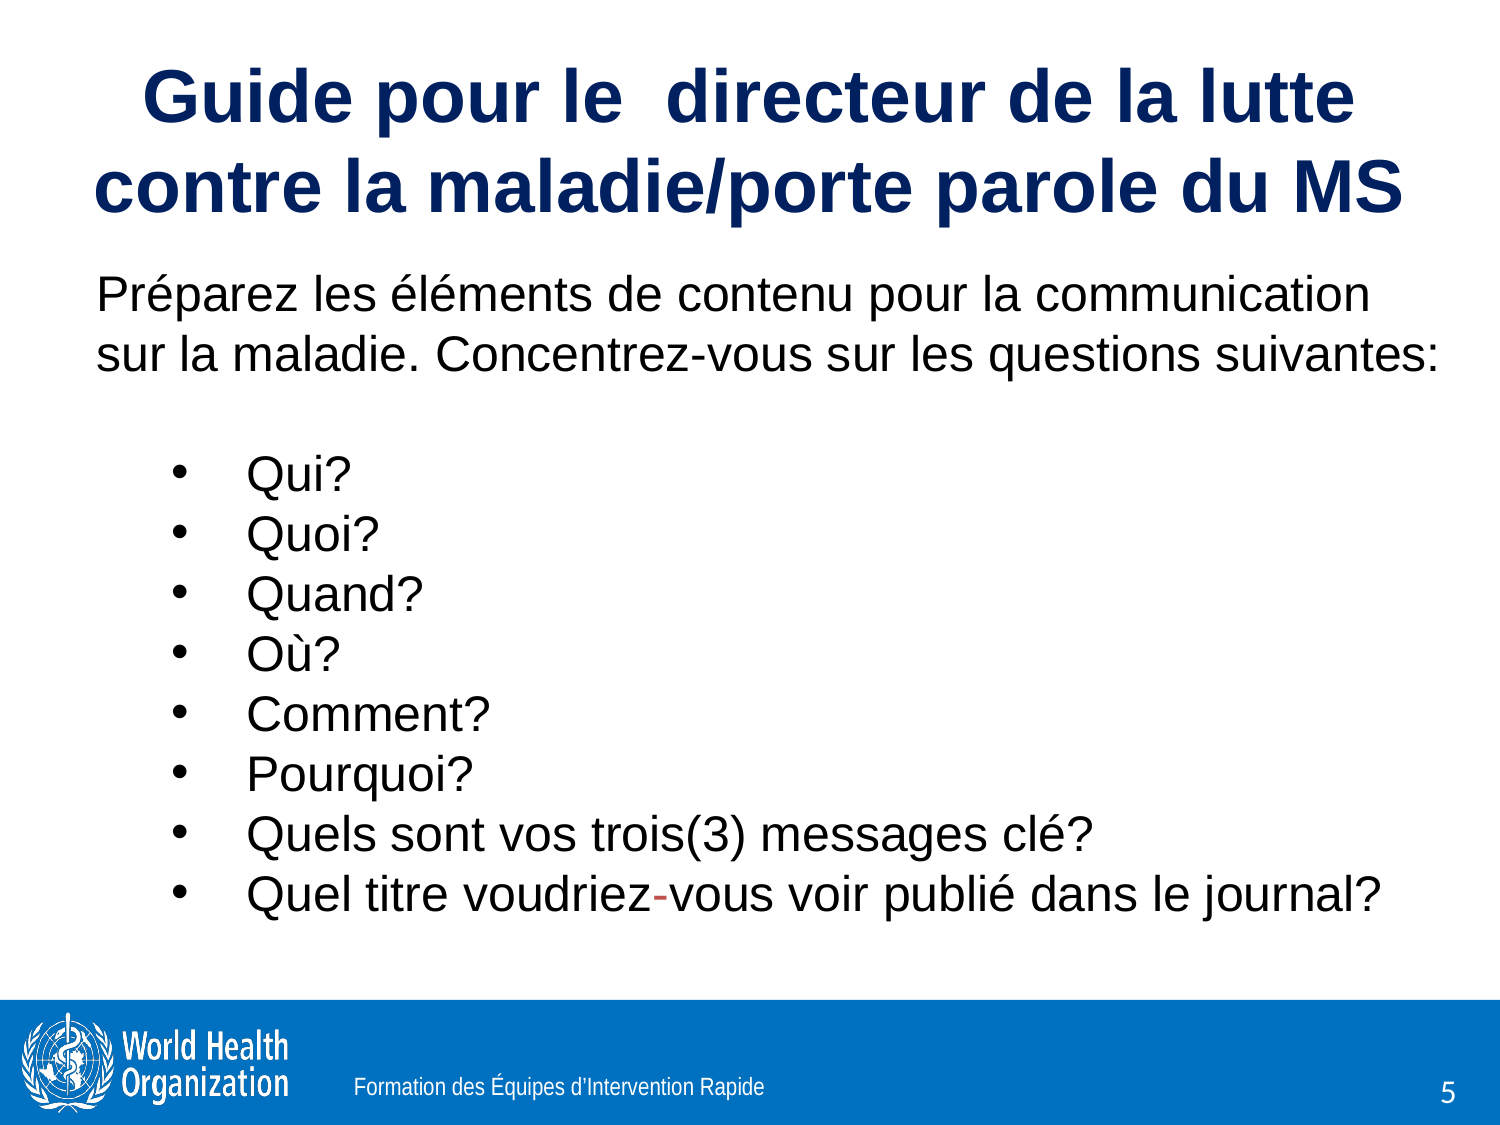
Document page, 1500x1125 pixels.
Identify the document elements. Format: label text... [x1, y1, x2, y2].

picture [21, 1012, 288, 1113]
text_box Préparez les éléments de contenu pour la communication sur la maladie. Concentrez-vous sur les questions suivantes: Qui? Quoi? Quand? Où? Comment? Pourquoi? Quels sont vos trois(3) messages clé? Quel titre voudriez-vous voir publié dans le journal? [81, 254, 1447, 1109]
title Guide pour le directeur de la lutte contre la maladie/porte parole du MS [75, 44, 1425, 232]
